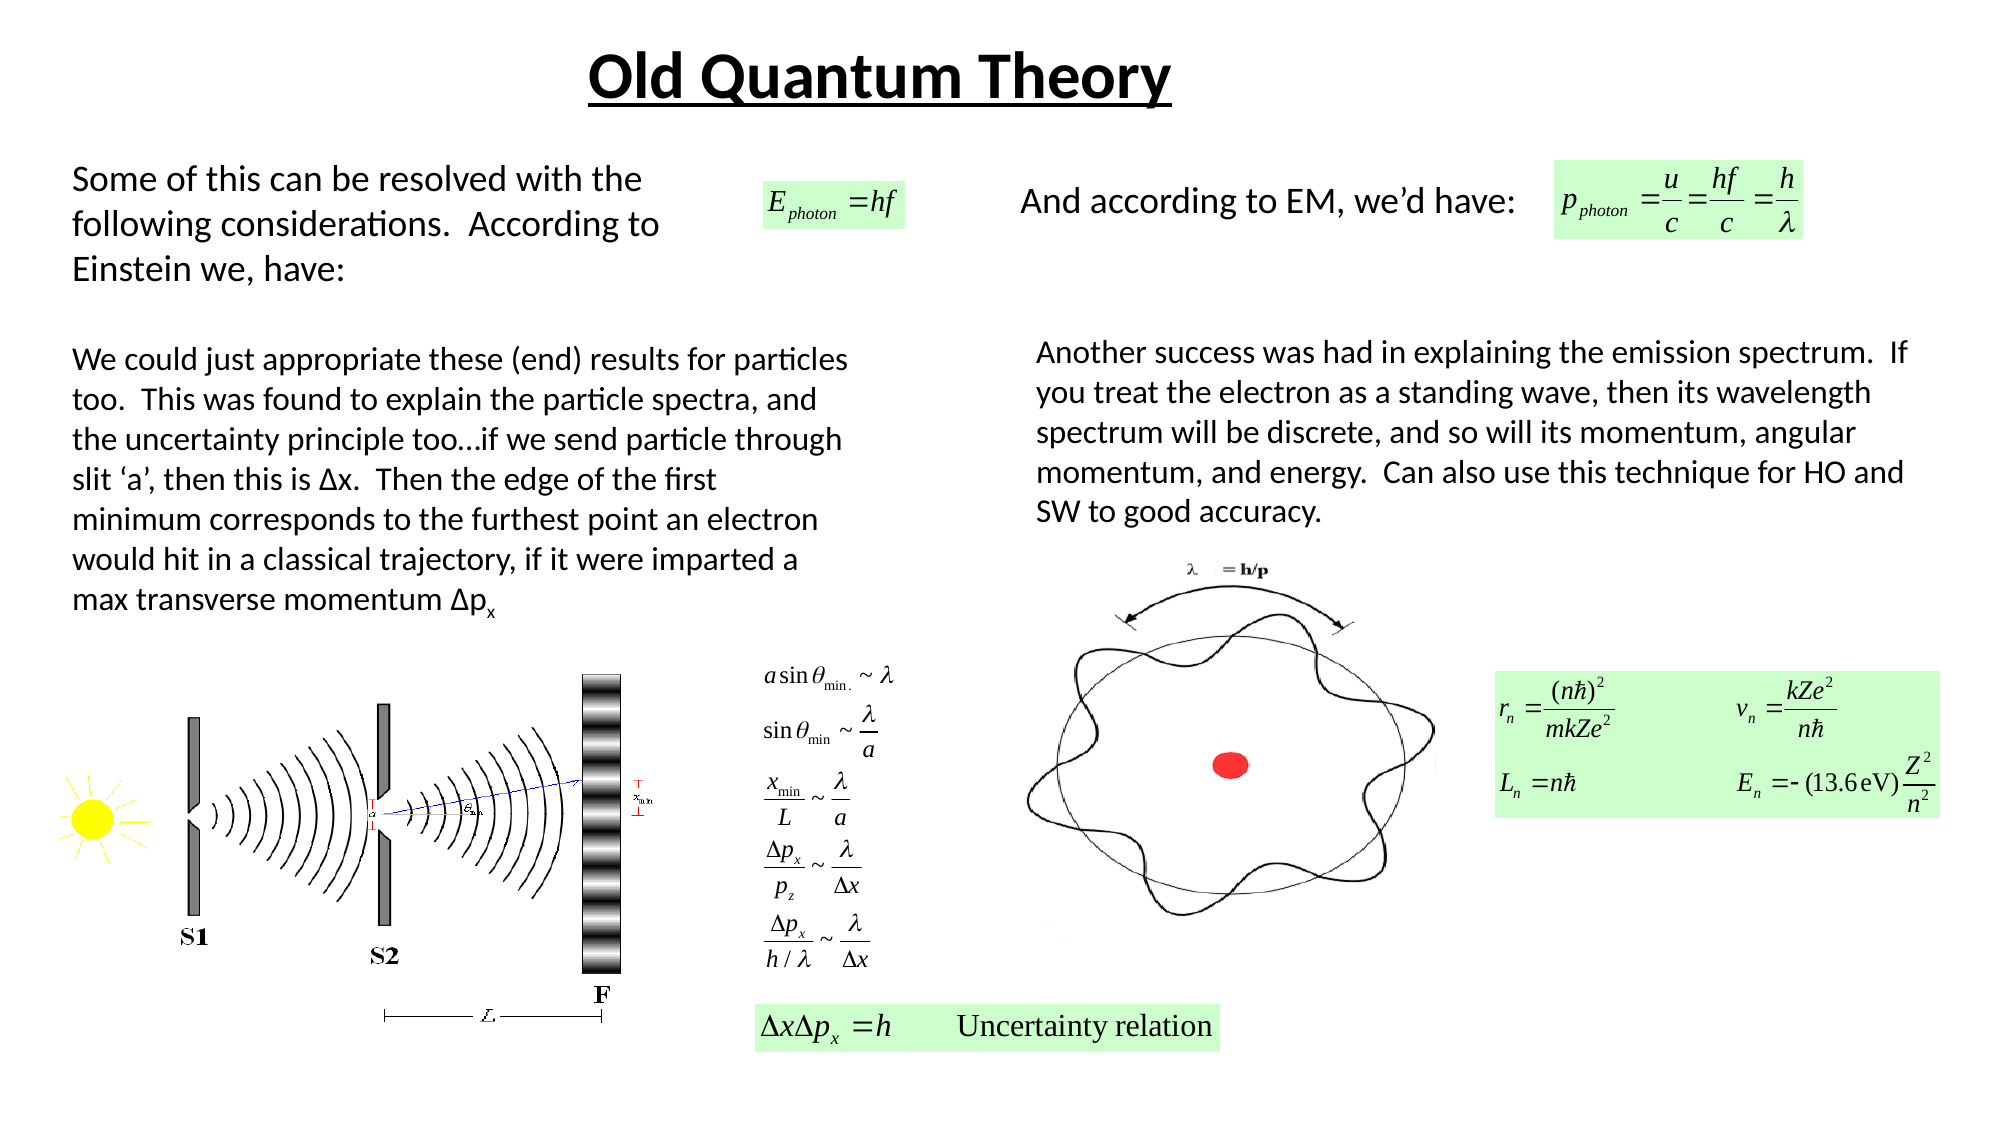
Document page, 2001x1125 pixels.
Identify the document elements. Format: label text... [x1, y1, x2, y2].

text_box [762, 181, 906, 230]
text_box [1494, 670, 1941, 819]
text_box Another success was had in explaining the emission spectrum. If you treat the electron as a standing wave, then its wavelength spectrum will be discrete, and so will its momentum, angular momentum, and energy. Can also use this technique for HO and SW to good accuracy. [1021, 322, 1943, 537]
text_box And according to EM, we’d have: [1005, 168, 1554, 229]
text_box Old Quantum Theory [573, 24, 1326, 120]
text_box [1005, 554, 1451, 962]
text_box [1554, 159, 1804, 239]
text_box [755, 1004, 1220, 1053]
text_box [760, 660, 900, 973]
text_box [39, 641, 696, 1035]
text_box We could just appropriate these (end) results for particles too. This was found to explain the particle spectra, and the uncertainty principle too…if we send particle through slit ‘a’, then this is Δx. Then the edge of the first minimum corresponds to the furthest point an electron would hit in a classical trajectory, if it were imparted a max transverse momentum Δpx [57, 330, 869, 630]
text_box Some of this can be resolved with the following considerations. According to Einstein we, have: [57, 146, 761, 297]
